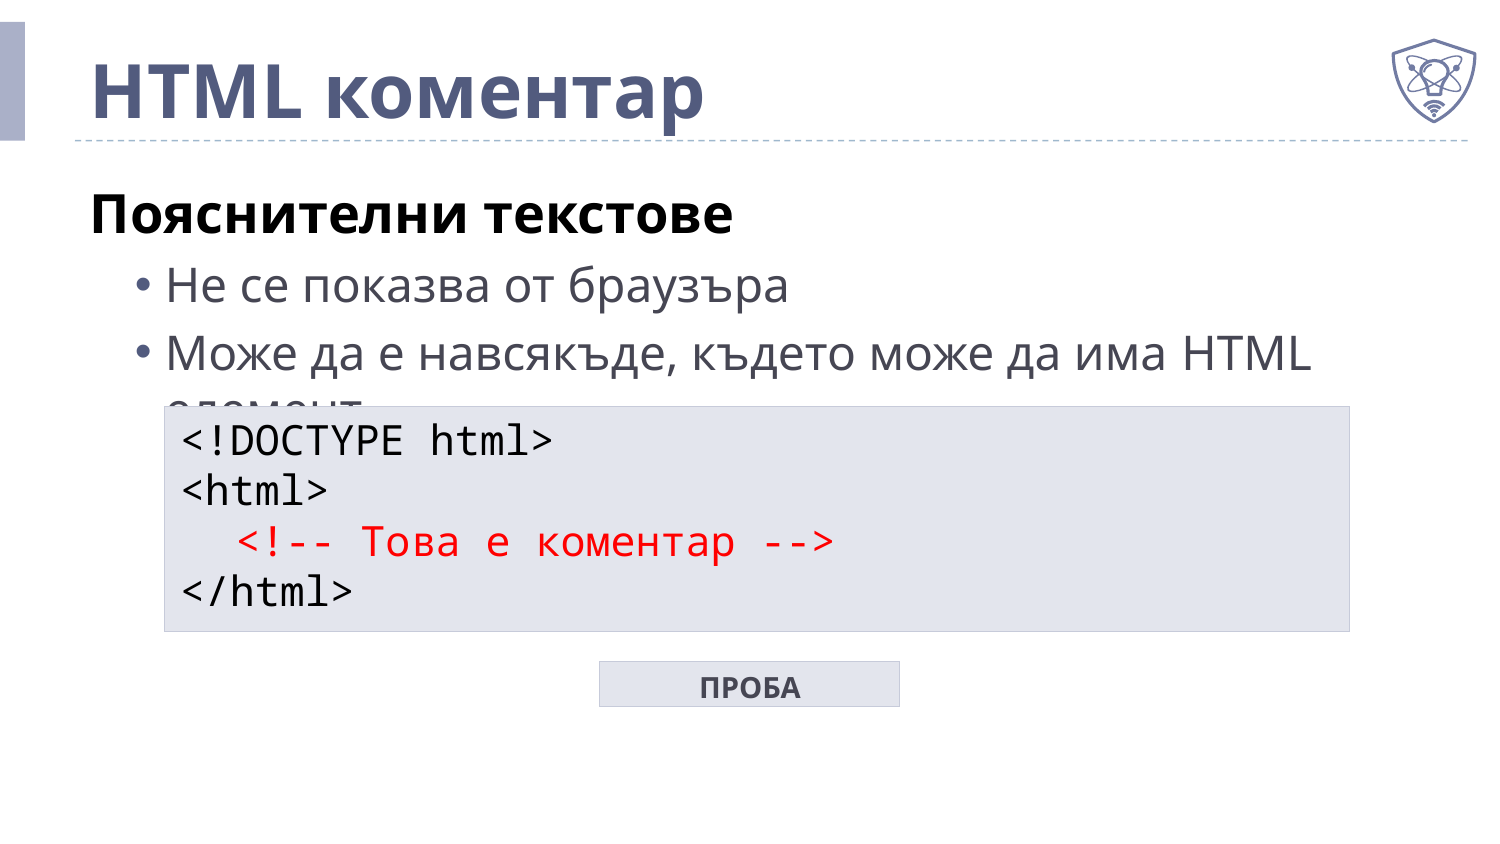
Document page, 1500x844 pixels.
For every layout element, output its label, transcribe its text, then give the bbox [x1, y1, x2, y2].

title HTML коментар [75, 18, 1475, 141]
text_box <!DOCTYPE html> <html> <!-- Това е коментар --> </html> [164, 406, 1350, 632]
text_box ПРОБА [599, 661, 900, 707]
list Пояснителни текстове Не се показва от браузъра Може да е навсякъде, където може да има HTML елемент [75, 171, 1475, 835]
